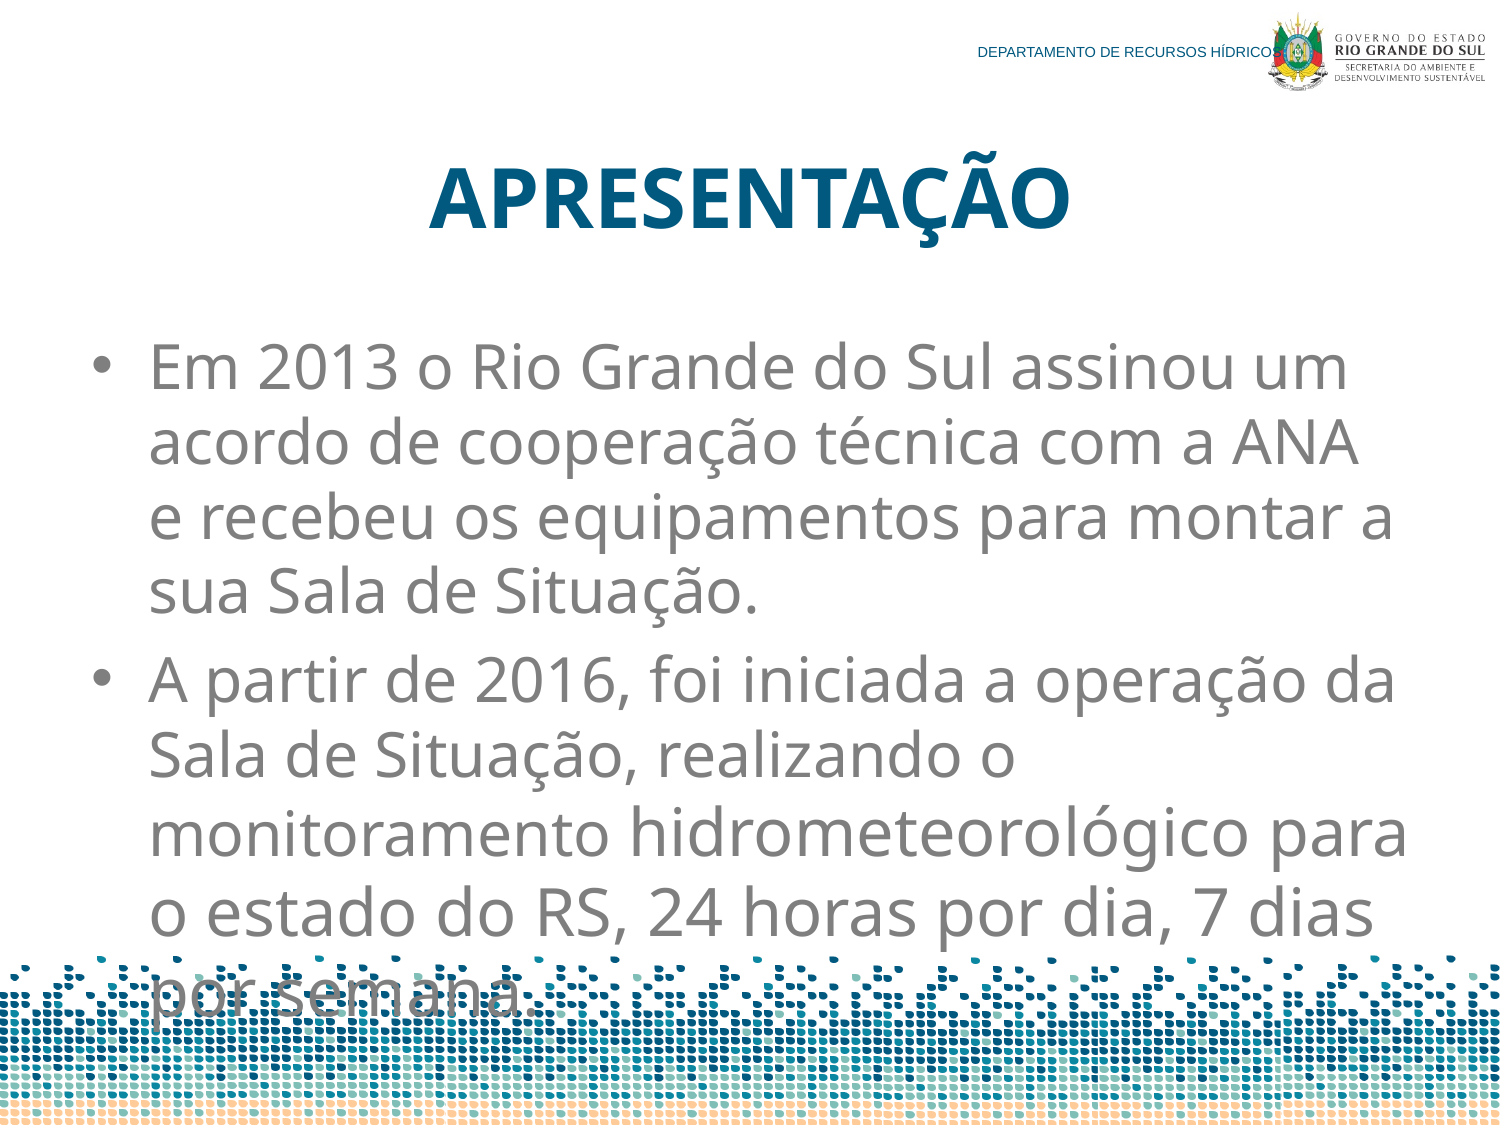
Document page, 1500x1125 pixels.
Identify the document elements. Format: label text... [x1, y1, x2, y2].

picture [989, 49, 996, 55]
picture [769, 1024, 787, 1030]
picture [1203, 1024, 1221, 1031]
title APRESENTAÇÃO [76, 101, 1427, 290]
picture [987, 1024, 1005, 1031]
picture [331, 1024, 349, 1029]
picture [1322, 1024, 1330, 1030]
picture [1111, 49, 1118, 55]
picture [276, 1024, 294, 1029]
picture [1268, 12, 1485, 91]
picture [0, 955, 1500, 1125]
picture [932, 1024, 950, 1031]
picture [1333, 1024, 1352, 1030]
picture [1214, 47, 1219, 57]
list Em 2013 o Rio Grande do Sul assinou um acordo de cooperação técnica com a ANA e recebeu os equipamentos para montar a sua Sala de Situação. A partir de 2016, foi iniciada a operação da Sala de Situação, realizando o monitoramento hidrometeorológico para o estado do RS, 24 horas por dia, 7 dias por semana. [76, 319, 1427, 1024]
picture [714, 1024, 732, 1030]
picture [1148, 1024, 1166, 1031]
